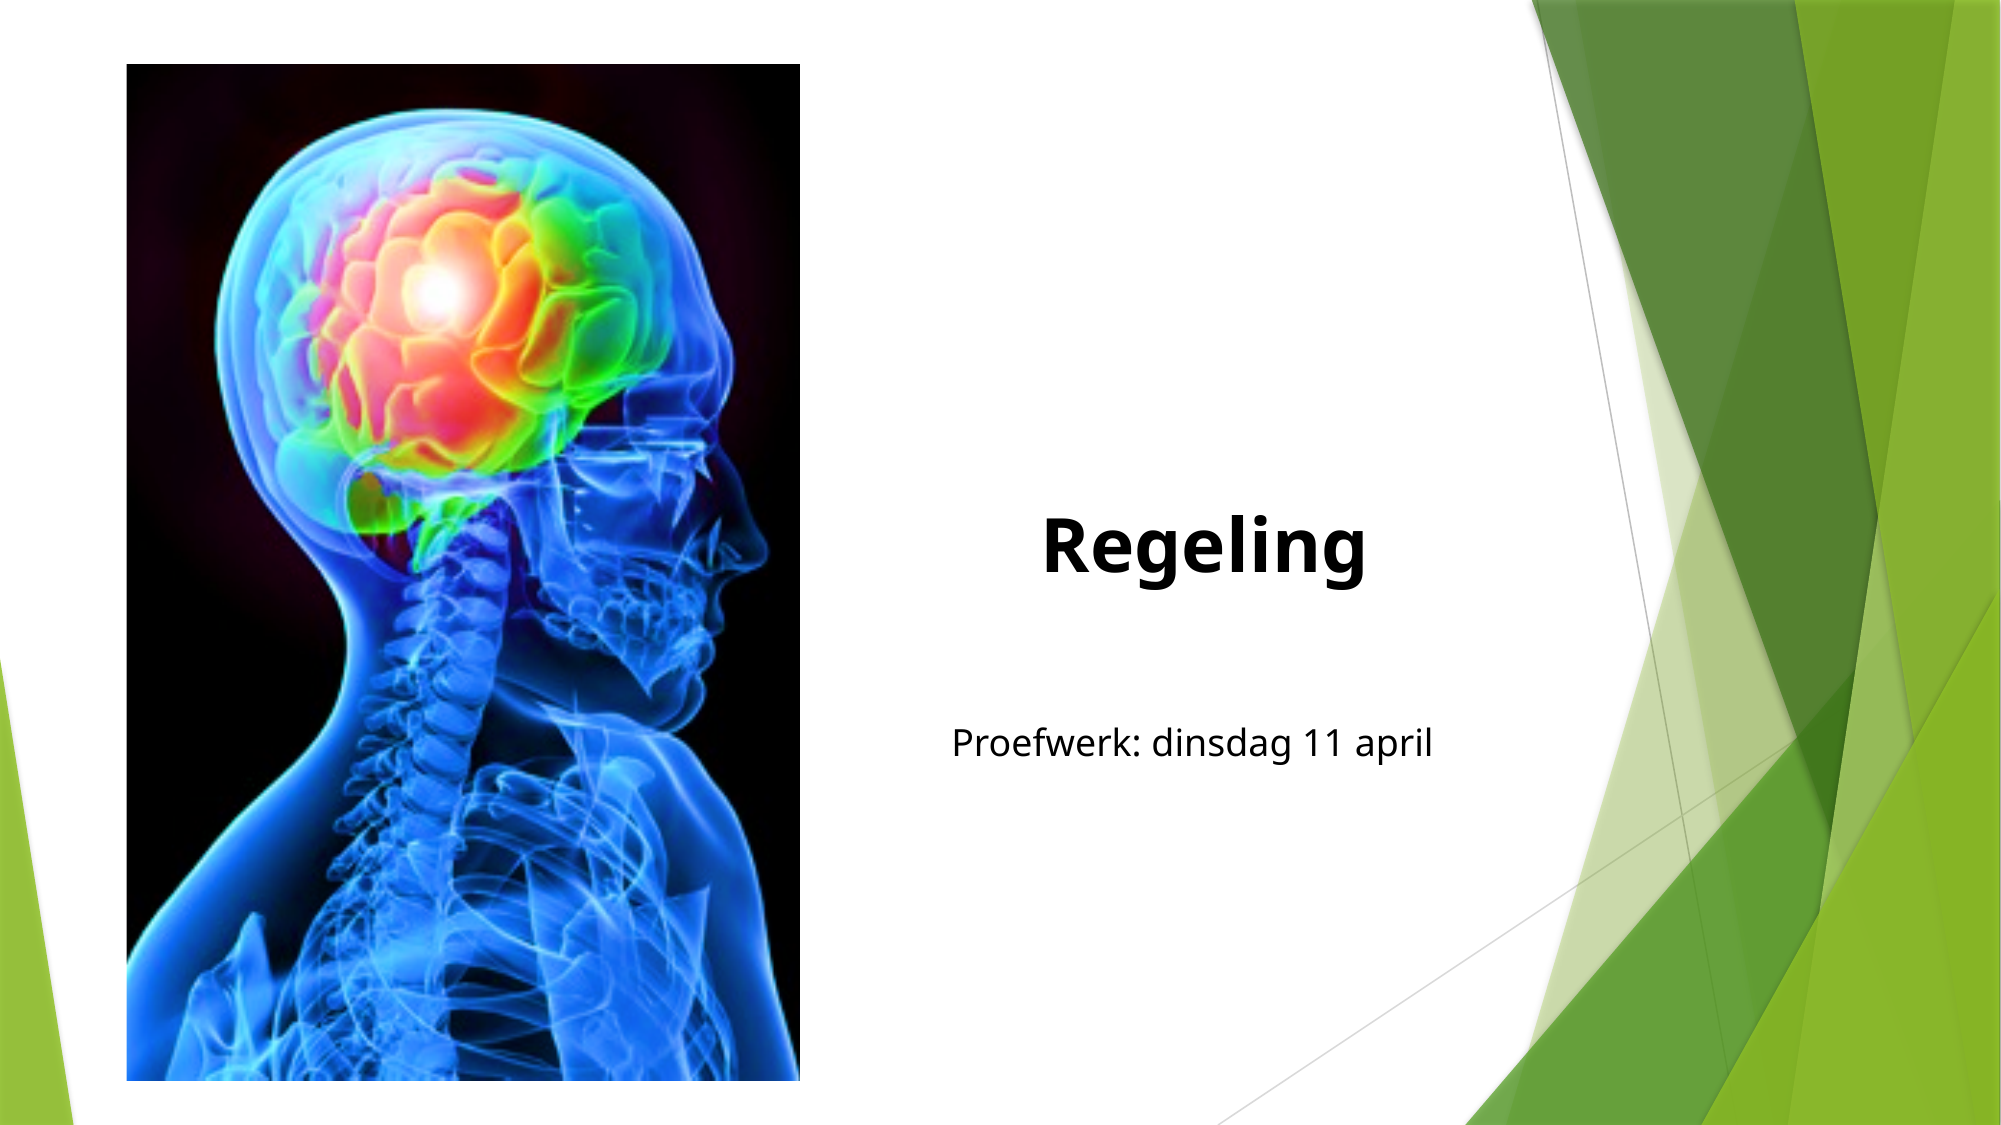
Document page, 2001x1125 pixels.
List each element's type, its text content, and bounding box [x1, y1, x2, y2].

text_box Regeling [845, 422, 1565, 664]
text_box Proefwerk: dinsdag 11 april [936, 711, 1591, 772]
text_box Boek 5 thema 1 [1023, 7, 1591, 82]
picture [126, 63, 801, 1082]
